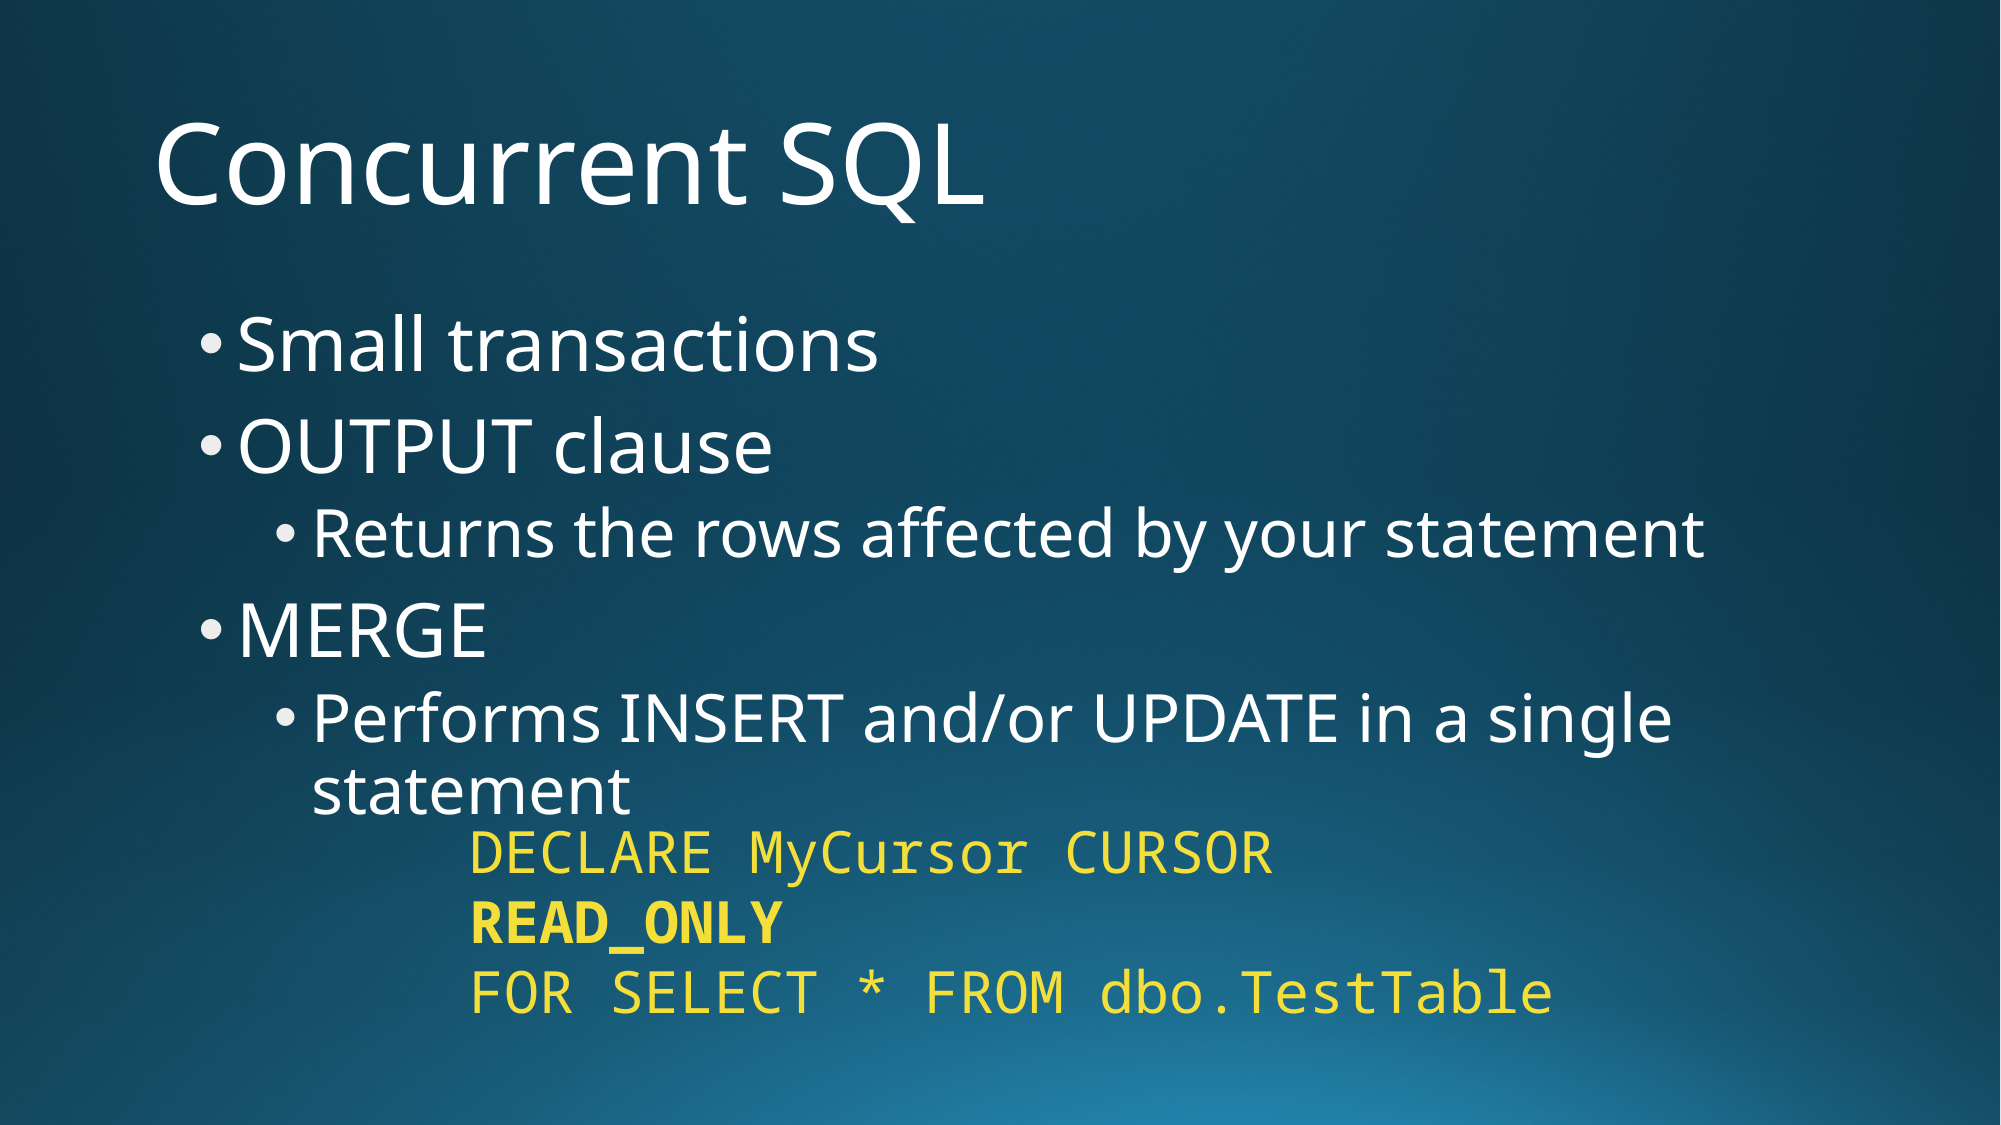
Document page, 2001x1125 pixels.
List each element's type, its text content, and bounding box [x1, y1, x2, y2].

text_box DECLARE MyCursor CURSOR READ_ONLY FOR SELECT * FROM dbo.TestTable [454, 808, 1592, 1033]
list Small transactions OUTPUT clause Returns the rows affected by your statement MERGE Performs INSERT and/or UPDATE in a single statement [183, 299, 1863, 1014]
title Concurrent SQL [137, 59, 1863, 278]
picture [0, 0, 2001, 1125]
